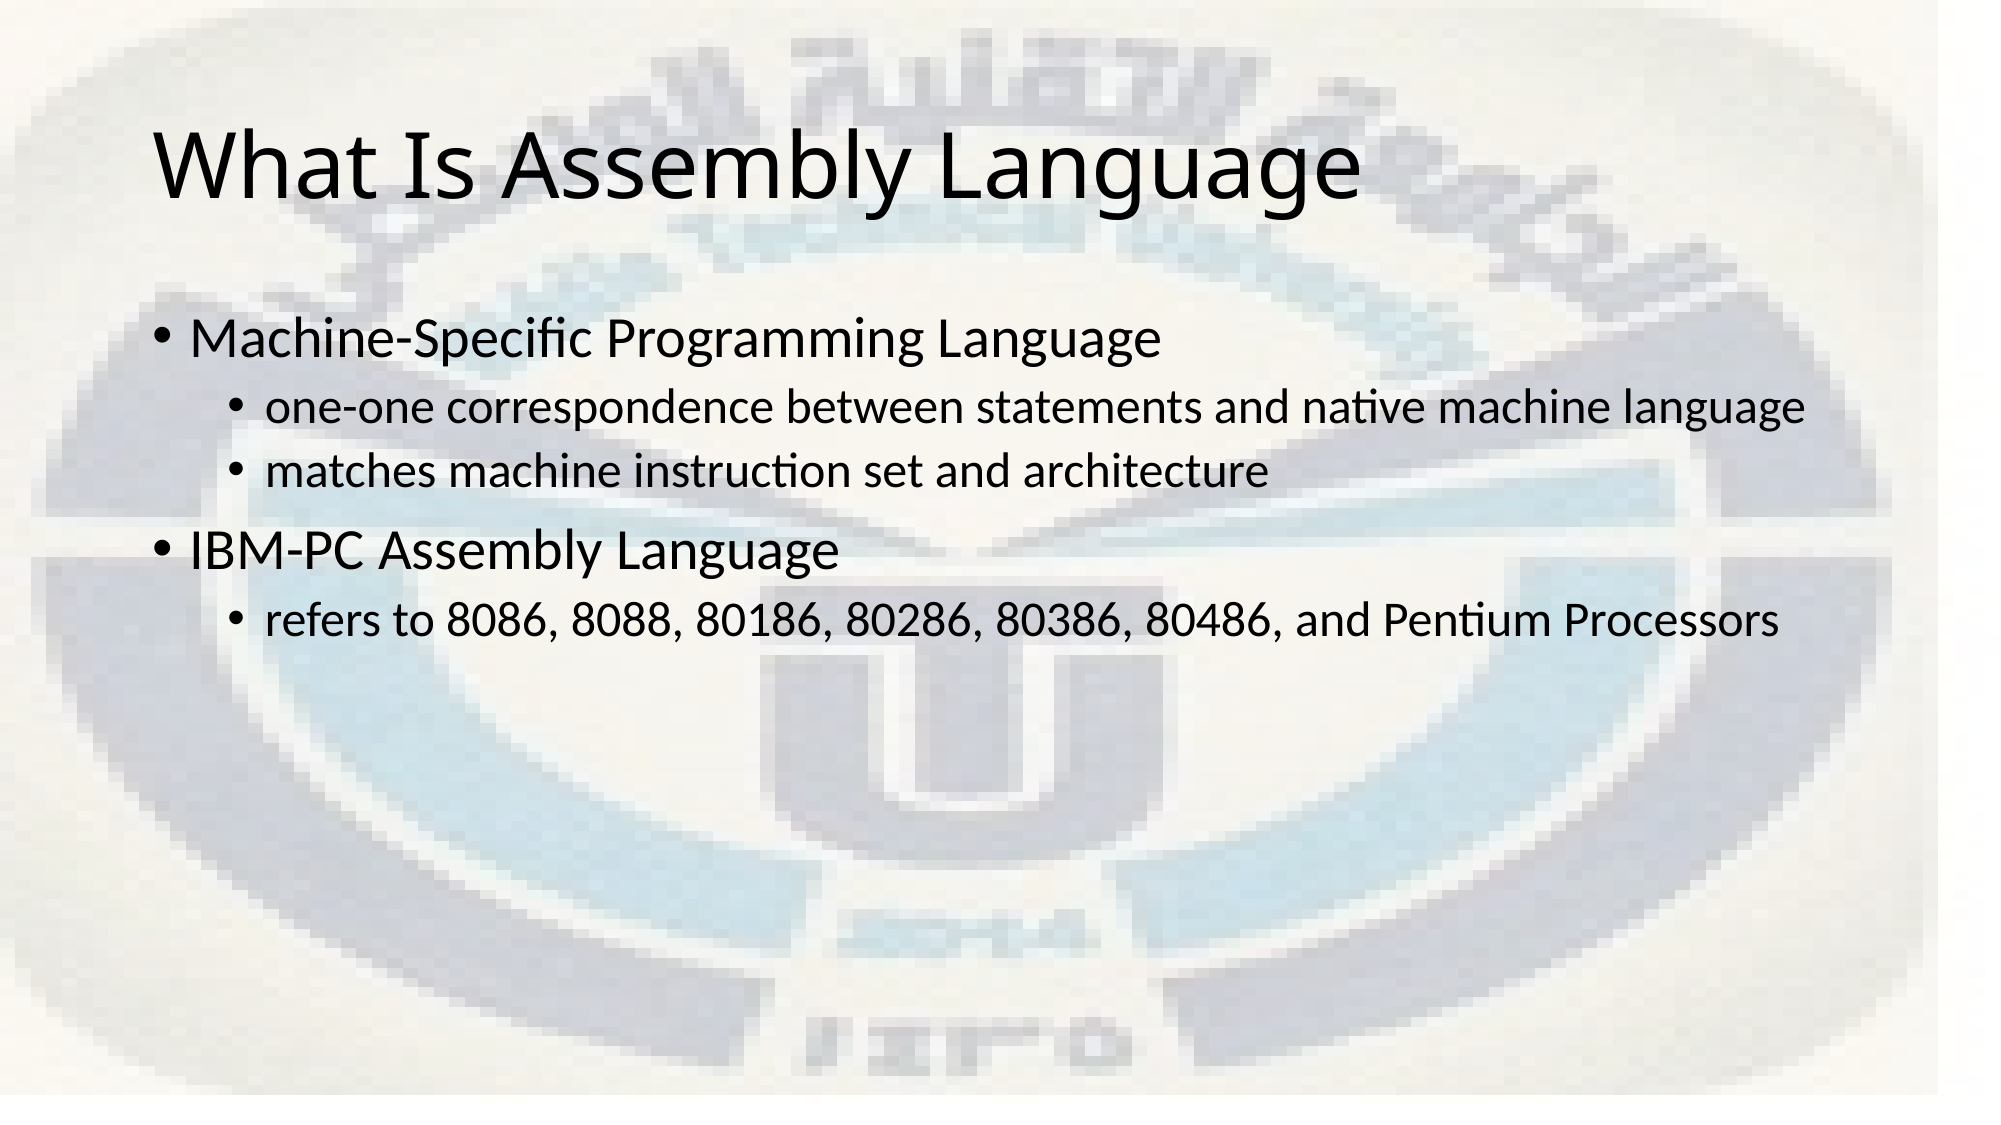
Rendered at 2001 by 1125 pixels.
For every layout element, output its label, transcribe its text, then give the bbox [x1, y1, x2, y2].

list Machine-Specific Programming Language one-one correspondence between statements and native machine language matches machine instruction set and architecture IBM-PC Assembly Language refers to 8086, 8088, 80186, 80286, 80386, 80486, and Pentium Processors [137, 299, 1863, 1014]
title What Is Assembly Language [137, 59, 1863, 278]
text_box Label Operator Operand[s] ;Comment INIT: mov ax, bx ; Copy contents of bx into ax Label - INIT: Operator - mov Operands - ax and bx Comment - alphanumeric string between ; and \n Not case sensitive Unlike other assemblers, destination operand is first mov is the mnemonic that the assembler translates into an opcode [0, 0, 2000, 1125]
